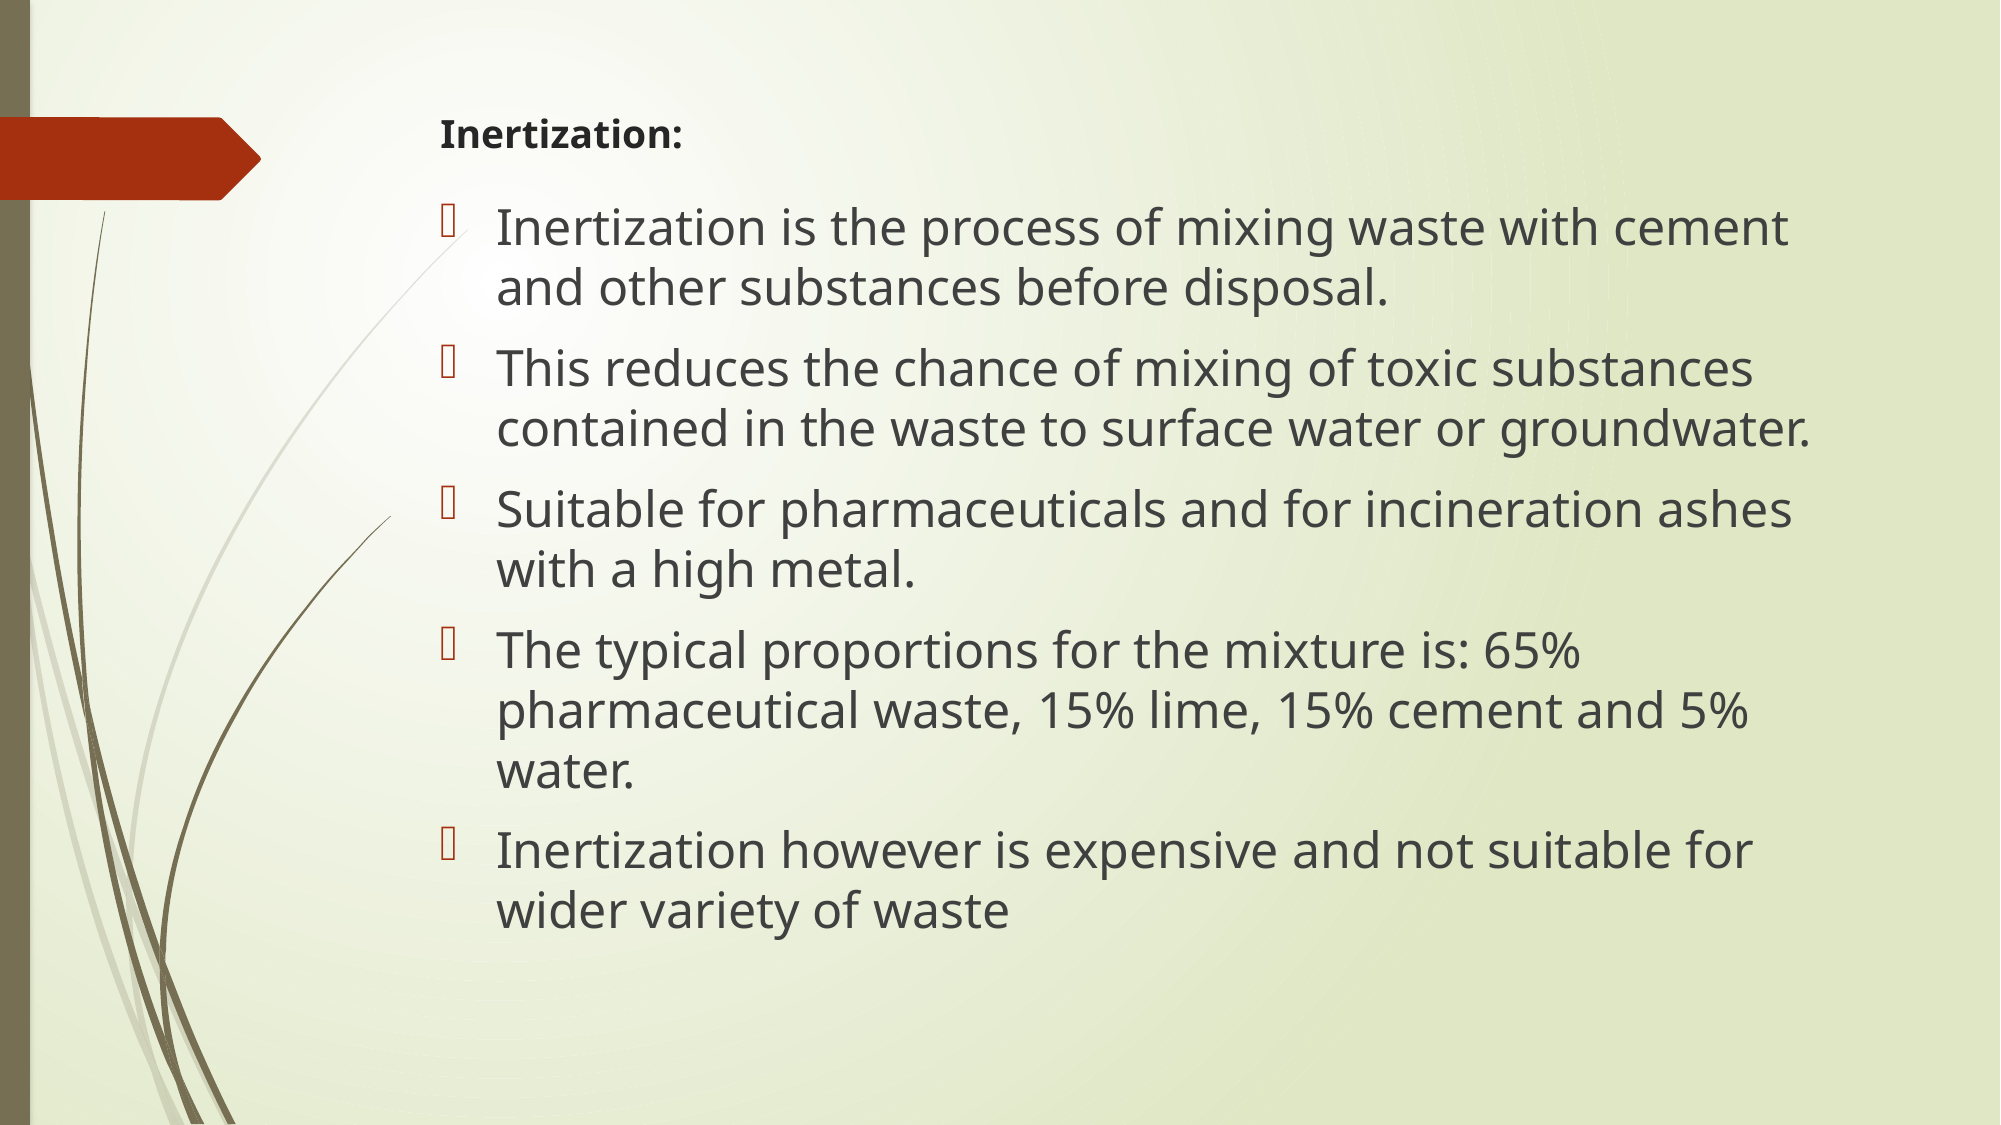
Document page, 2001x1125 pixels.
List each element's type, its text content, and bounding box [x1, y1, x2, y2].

title Inertization: [425, 102, 1888, 188]
list Inertization is the process of mixing waste with cement and other substances before disposal. This reduces the chance of mixing of toxic substances contained in the waste to surface water or groundwater. Suitable for pharmaceuticals and for incineration ashes with a high metal. The typical proportions for the mixture is: 65% pharmaceutical waste, 15% lime, 15% cement and 5% water. Inertization however is expensive and not suitable for wider variety of waste [424, 188, 1888, 1072]
